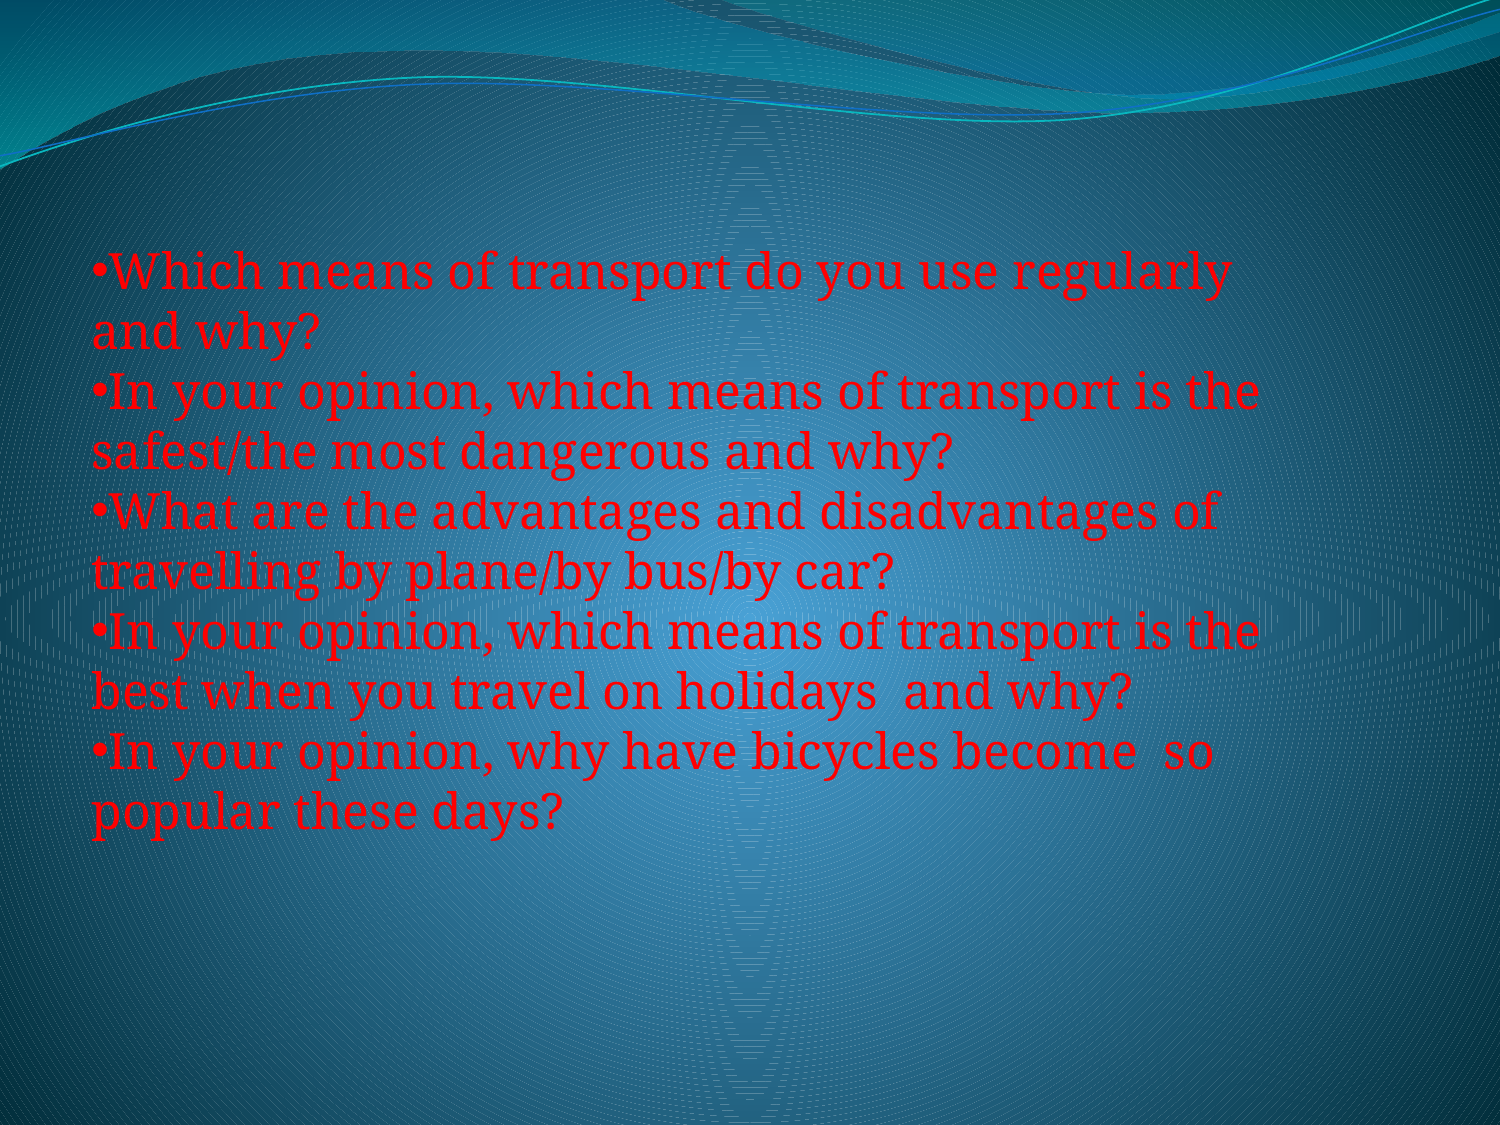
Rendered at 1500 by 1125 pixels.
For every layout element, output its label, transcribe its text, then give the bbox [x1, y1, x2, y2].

text_box Which means of transport do you use regularly and why? In your opinion, which means of transport is the safest/the most dangerous and why? What are the advantages and disadvantages of travelling by plane/by bus/by car? In your opinion, which means of transport is the best when you travel on holidays and why? In your opinion, why have bicycles become so popular these days? [76, 231, 1329, 847]
